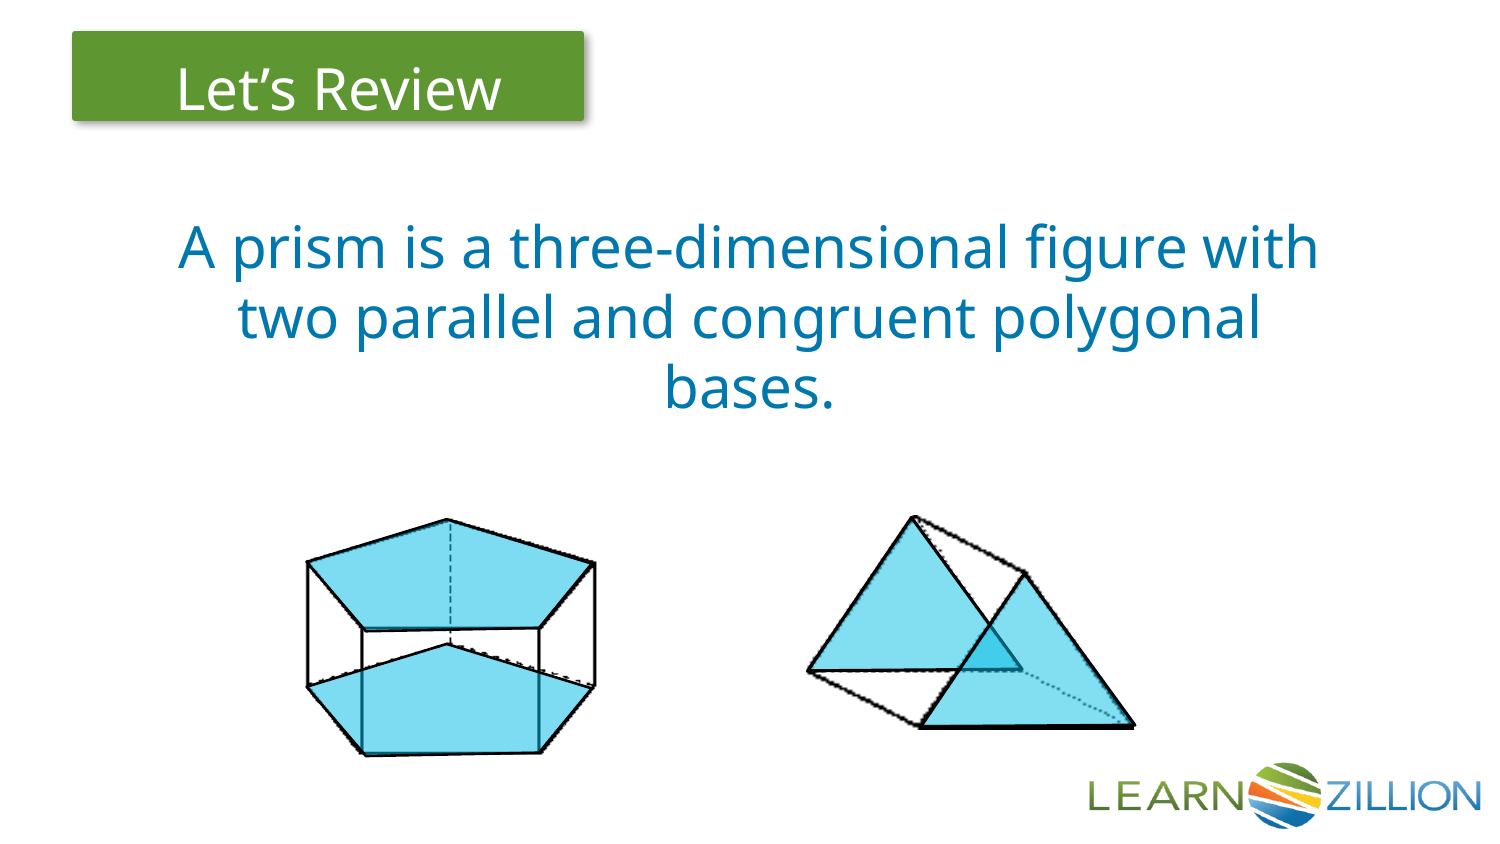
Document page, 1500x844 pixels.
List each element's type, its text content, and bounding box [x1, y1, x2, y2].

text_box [299, 515, 603, 760]
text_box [806, 515, 1136, 730]
text_box A prism is a three-dimensional figure with two parallel and congruent polygonal bases. [149, 202, 1350, 439]
picture [1087, 759, 1482, 831]
